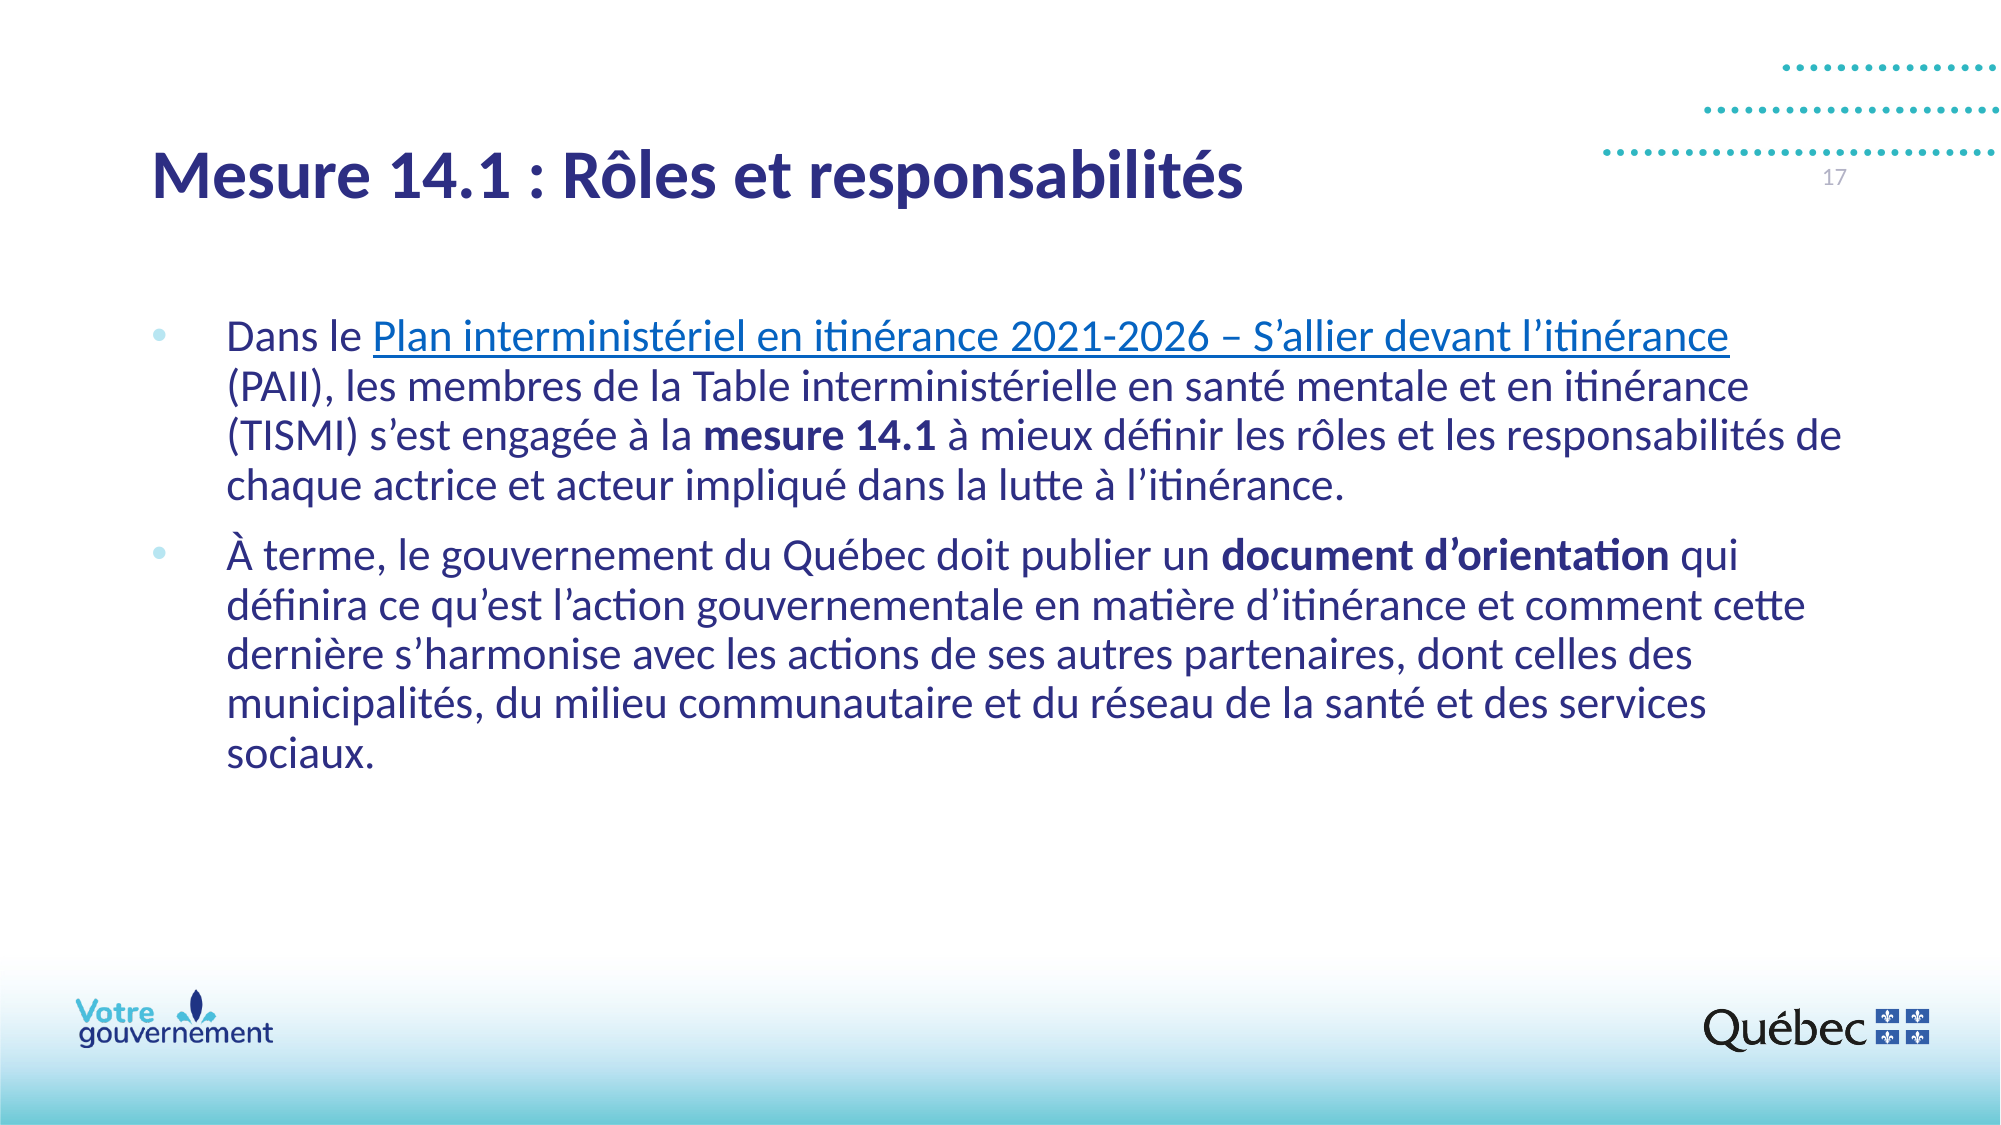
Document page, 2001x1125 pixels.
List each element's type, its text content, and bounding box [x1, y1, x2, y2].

list Dans le Plan interministériel en itinérance 2021-2026 – S’allier devant l’itinérance (PAII), les membres de la Table interministérielle en santé mentale et en itinérance (TISMI) s’est engagée à la mesure 14.1 à mieux définir les rôles et les responsabilités de chaque actrice et acteur impliqué dans la lutte à l’itinérance. À terme, le gouvernement du Québec doit publier un document d’orientation qui définira ce qu’est l’action gouvernementale en matière d’itinérance et comment cette dernière s’harmonise avec les actions de ses autres partenaires, dont celles des municipalités, du milieu communautaire et du réseau de la santé et des services sociaux. [136, 304, 1862, 892]
picture [0, 0, 2001, 1125]
title Mesure 14.1 : Rôles et responsabilités [136, 130, 1862, 221]
slide_number 17 [1412, 145, 1863, 206]
